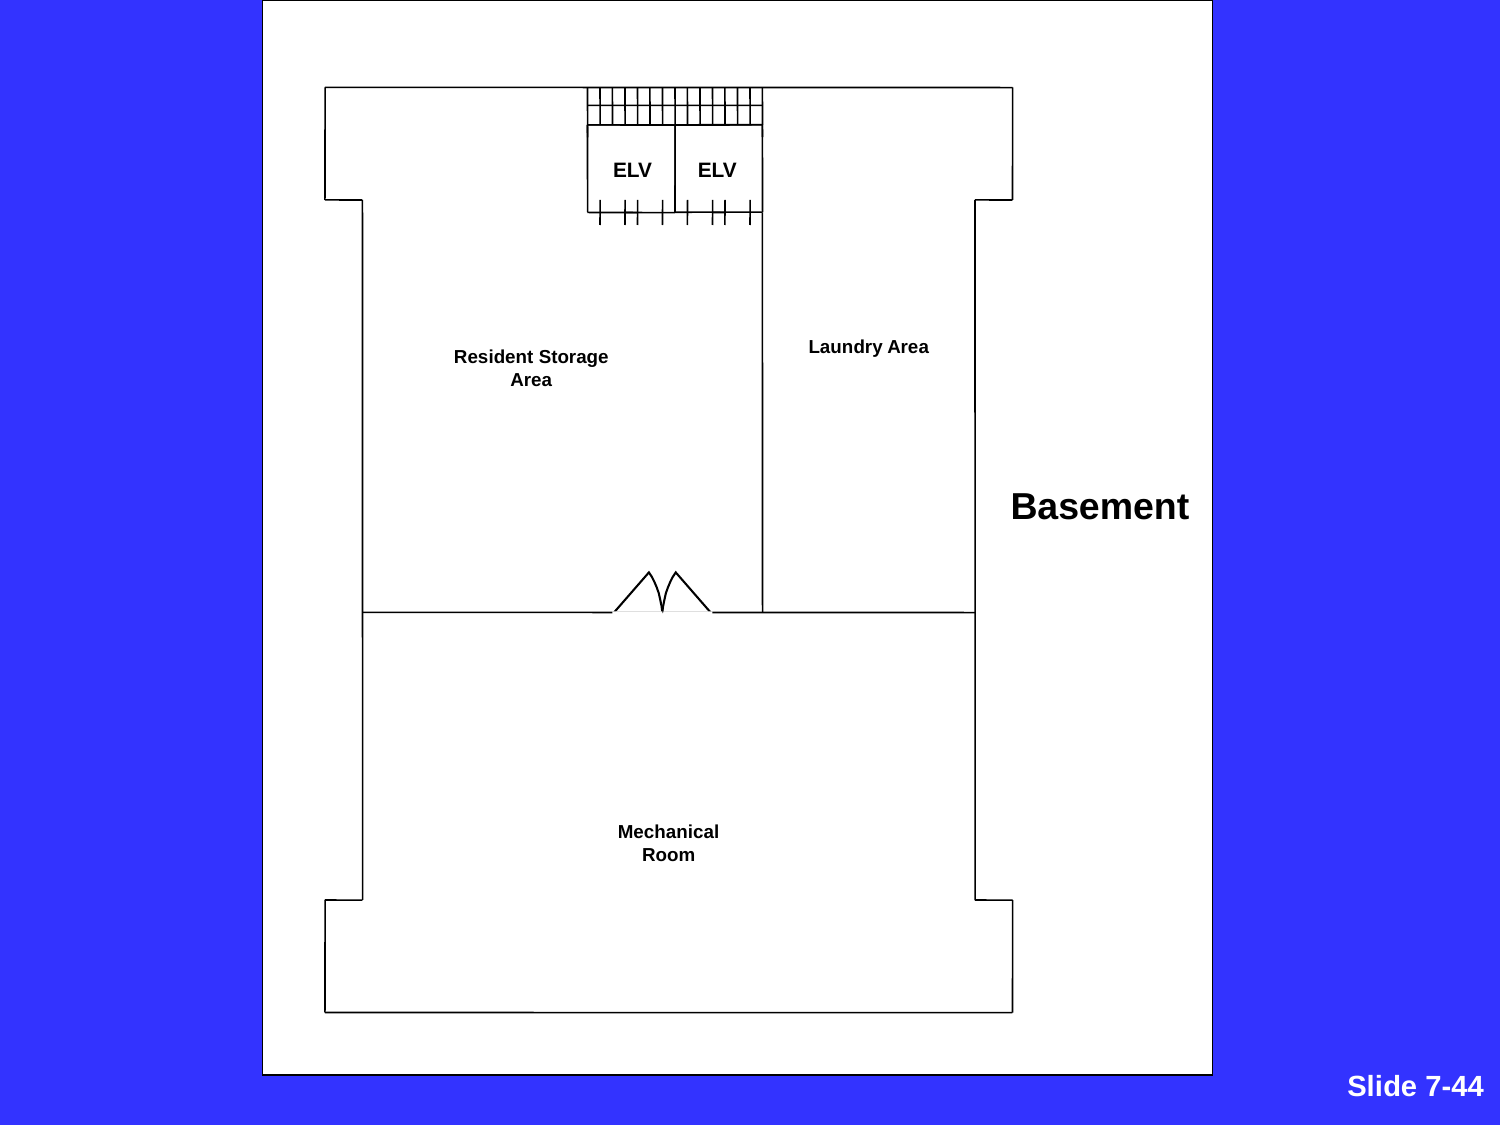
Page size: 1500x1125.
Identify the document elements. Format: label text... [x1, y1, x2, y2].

text_box Mechanical Room [575, 812, 763, 873]
slide_number Slide 7-186 [1148, 1059, 1500, 1125]
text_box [587, 87, 763, 226]
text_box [612, 571, 713, 613]
text_box [262, 0, 1213, 1075]
text_box Basement [949, 474, 1250, 535]
text_box Resident Storage Area [437, 337, 625, 398]
text_box Laundry Area [774, 327, 963, 365]
